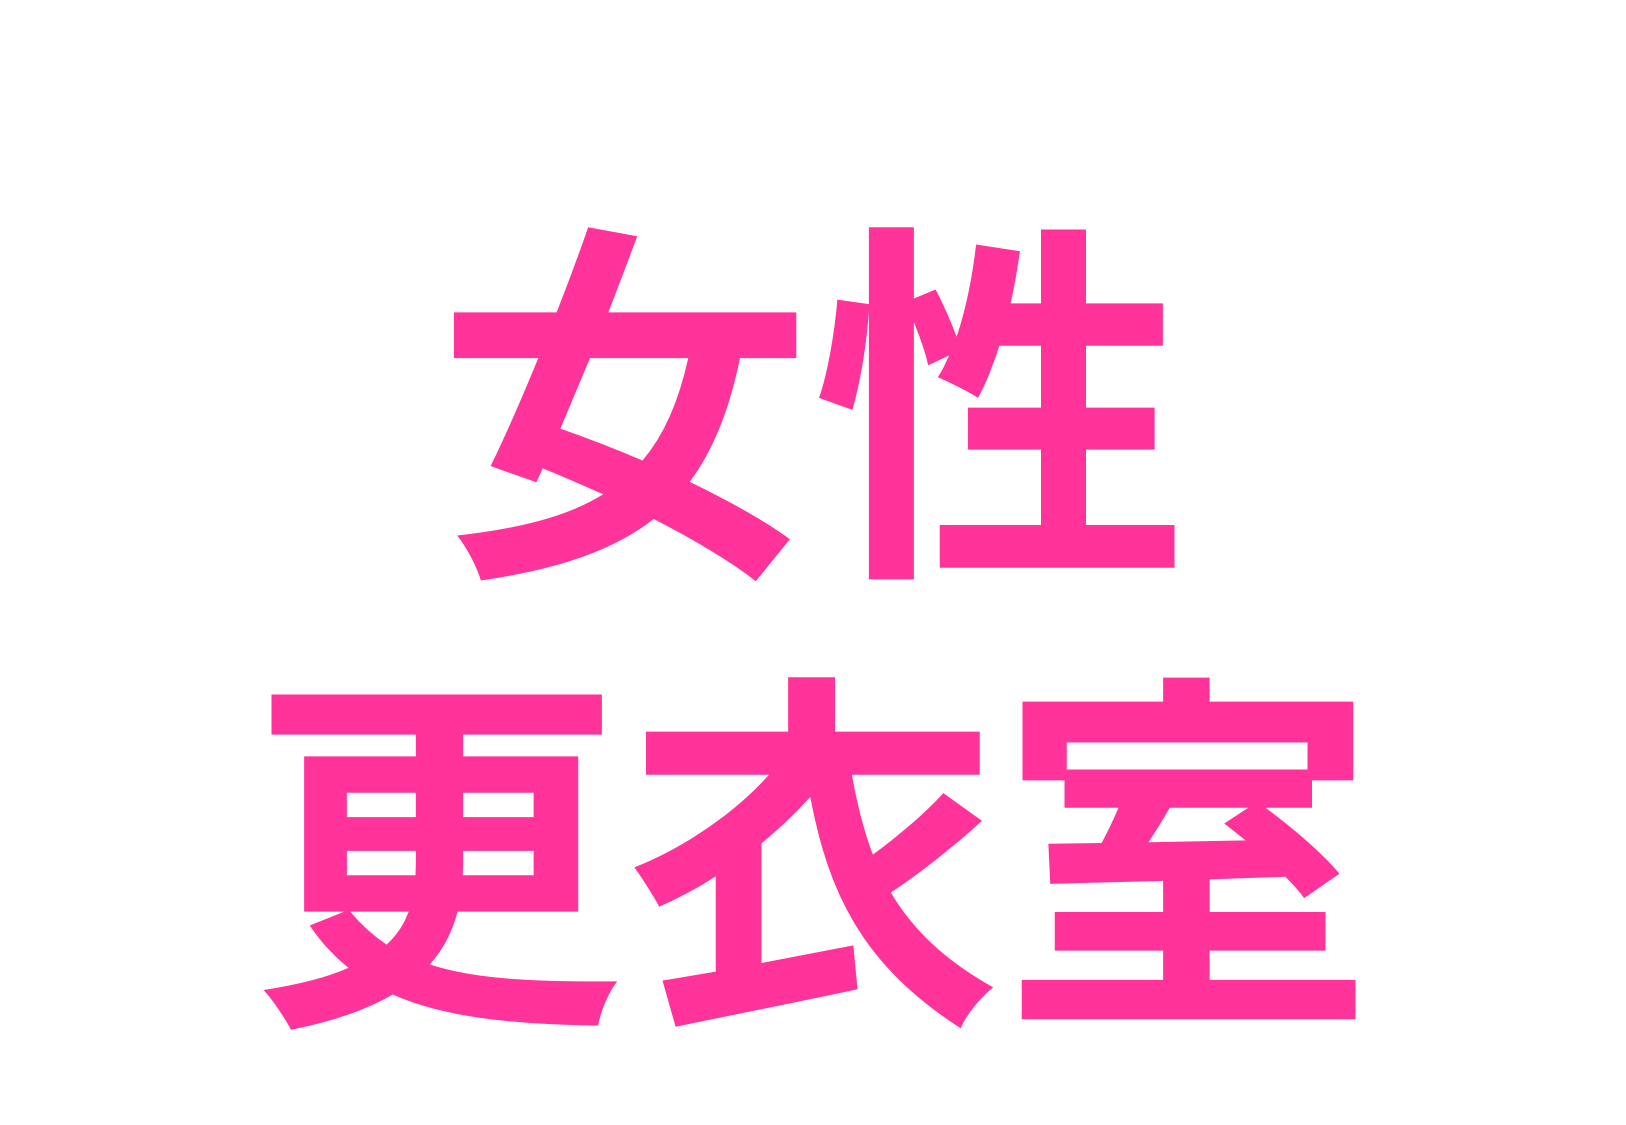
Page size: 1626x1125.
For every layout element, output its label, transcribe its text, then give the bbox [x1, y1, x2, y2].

text_box 女性 更衣室 [0, 164, 1625, 1080]
